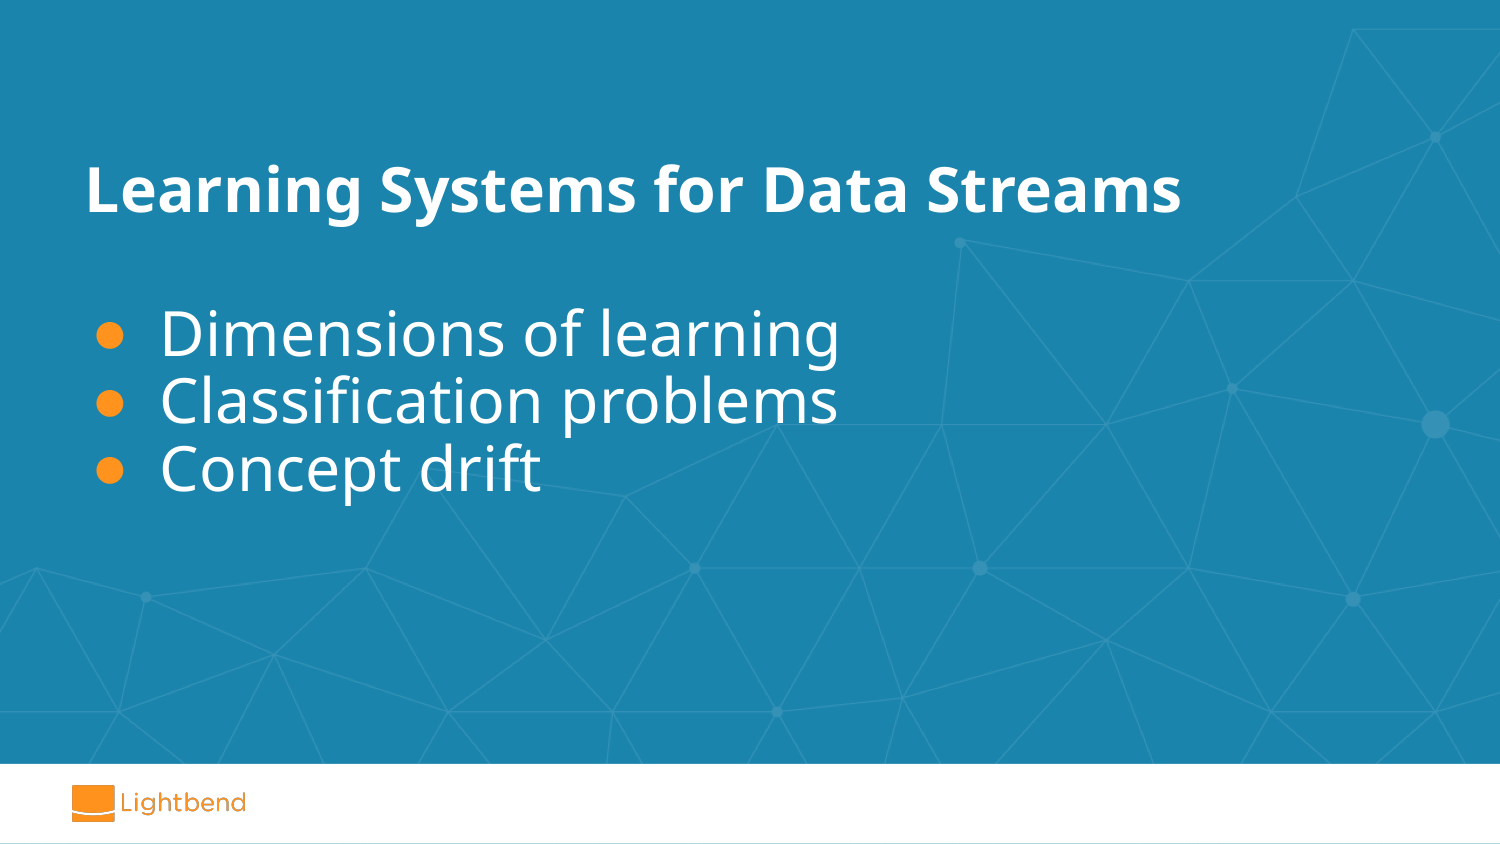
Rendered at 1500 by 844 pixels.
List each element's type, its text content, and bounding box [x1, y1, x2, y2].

title Learning Systems for Data Streams [84, 158, 1210, 284]
picture [72, 785, 245, 822]
subtitle Dimensions of learning Classification problems Concept drift [84, 302, 1210, 507]
